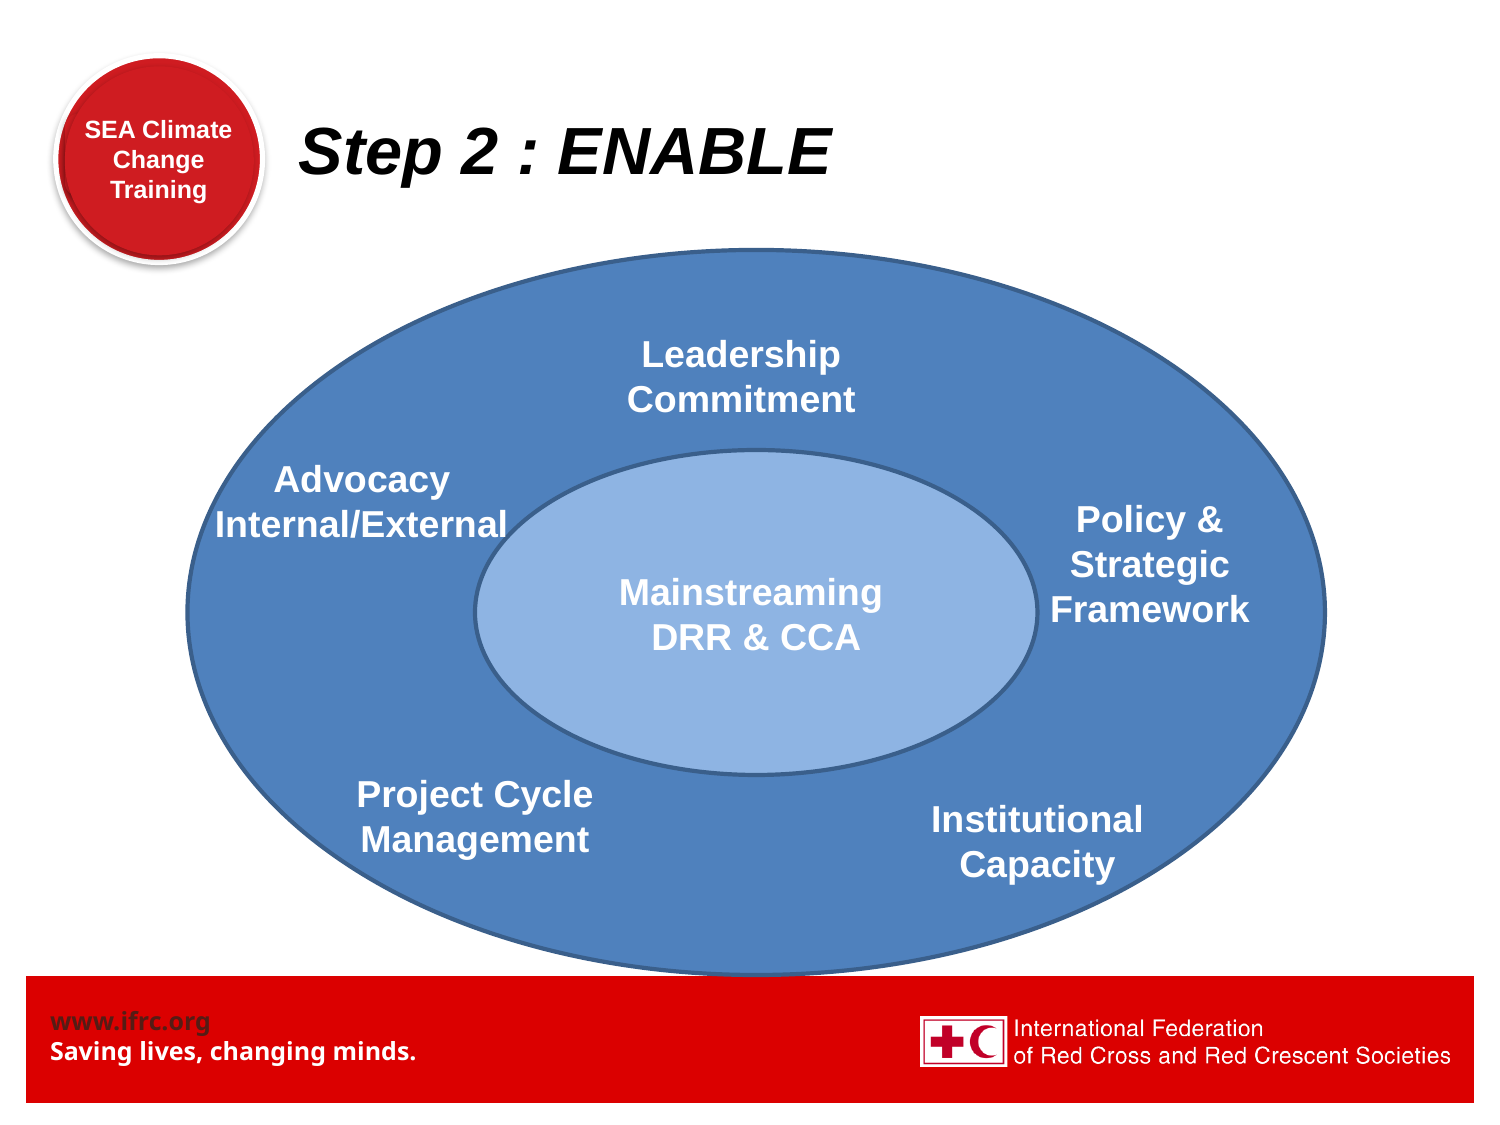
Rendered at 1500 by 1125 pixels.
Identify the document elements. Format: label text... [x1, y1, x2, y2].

text_box Institutional Capacity [887, 787, 1188, 893]
text_box [246, 247, 1293, 526]
text_box Policy & Strategic Framework [999, 487, 1300, 638]
text_box Project Cycle Management [324, 762, 625, 868]
text_box [185, 501, 1328, 978]
text_box Advocacy Internal/External [195, 448, 528, 553]
text_box Step 2 : ENABLE [283, 100, 1338, 195]
picture [920, 1016, 1450, 1067]
text_box Leadership Commitment [610, 322, 873, 428]
text_box Mainstreaming DRR & CCA [472, 447, 1037, 778]
